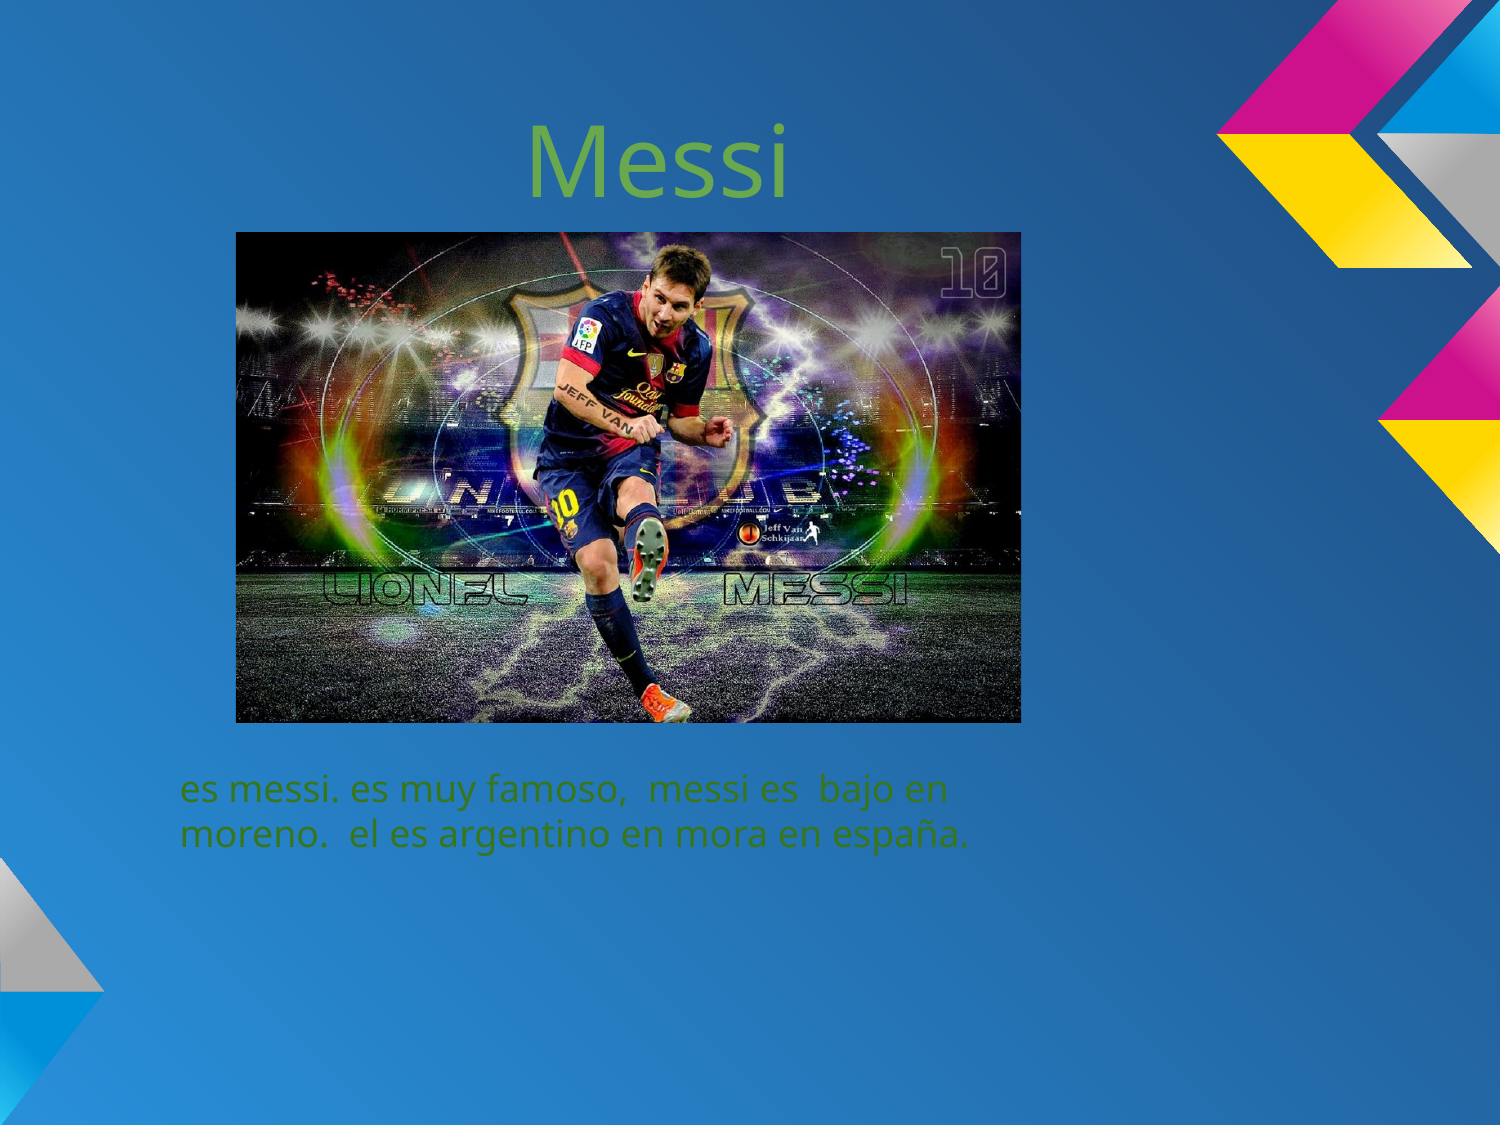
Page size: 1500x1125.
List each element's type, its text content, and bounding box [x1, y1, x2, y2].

text_box es messi. es muy famoso, messi es bajo en moreno. el es argentino en mora en españa. [164, 749, 1114, 963]
title Messi [75, 45, 1204, 233]
text_box [235, 232, 1022, 723]
